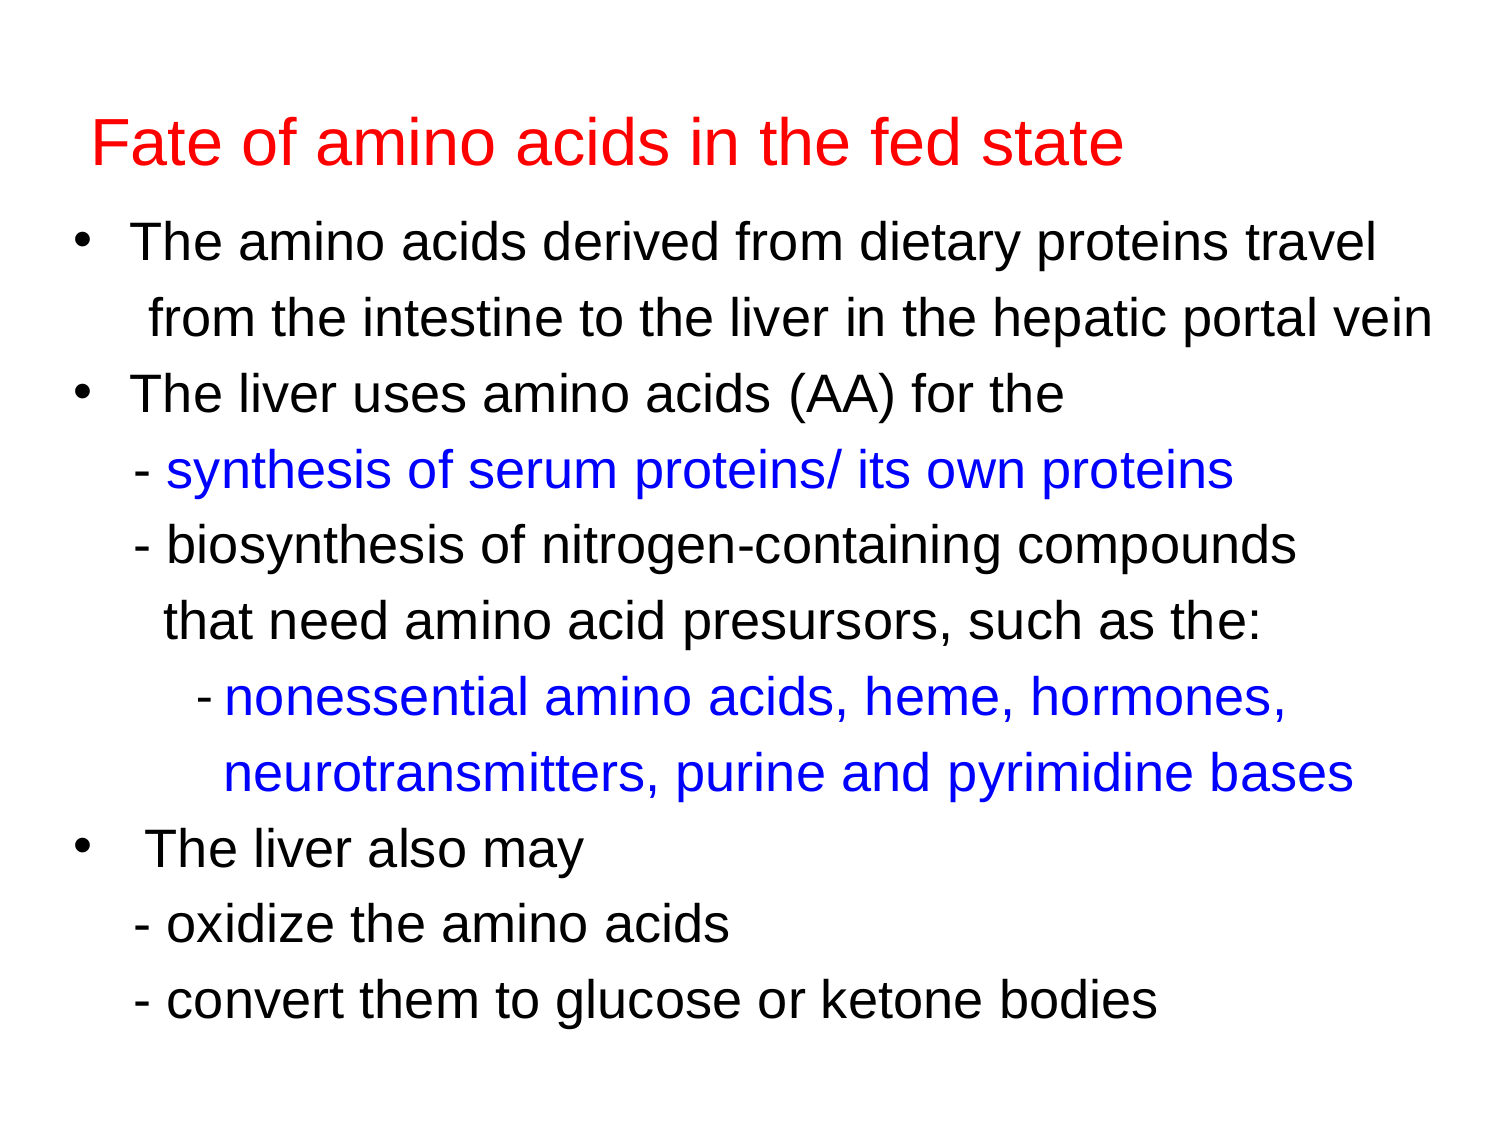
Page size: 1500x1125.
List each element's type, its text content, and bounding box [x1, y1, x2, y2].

title Fate of amino acids in the fed state [75, 45, 1425, 199]
list The amino acids derived from dietary proteins travel from the intestine to the liver in the hepatic portal vein The liver uses amino acids (AA) for the - synthesis of serum proteins/ its own proteins - biosynthesis of nitrogen-containing compounds that need amino acid presursors, such as the: - nonessential amino acids, heme, hormones, neurotransmitters, purine and pyrimidine bases The liver also may - oxidize the amino acids - convert them to glucose or ketone bodies [58, 199, 1500, 994]
